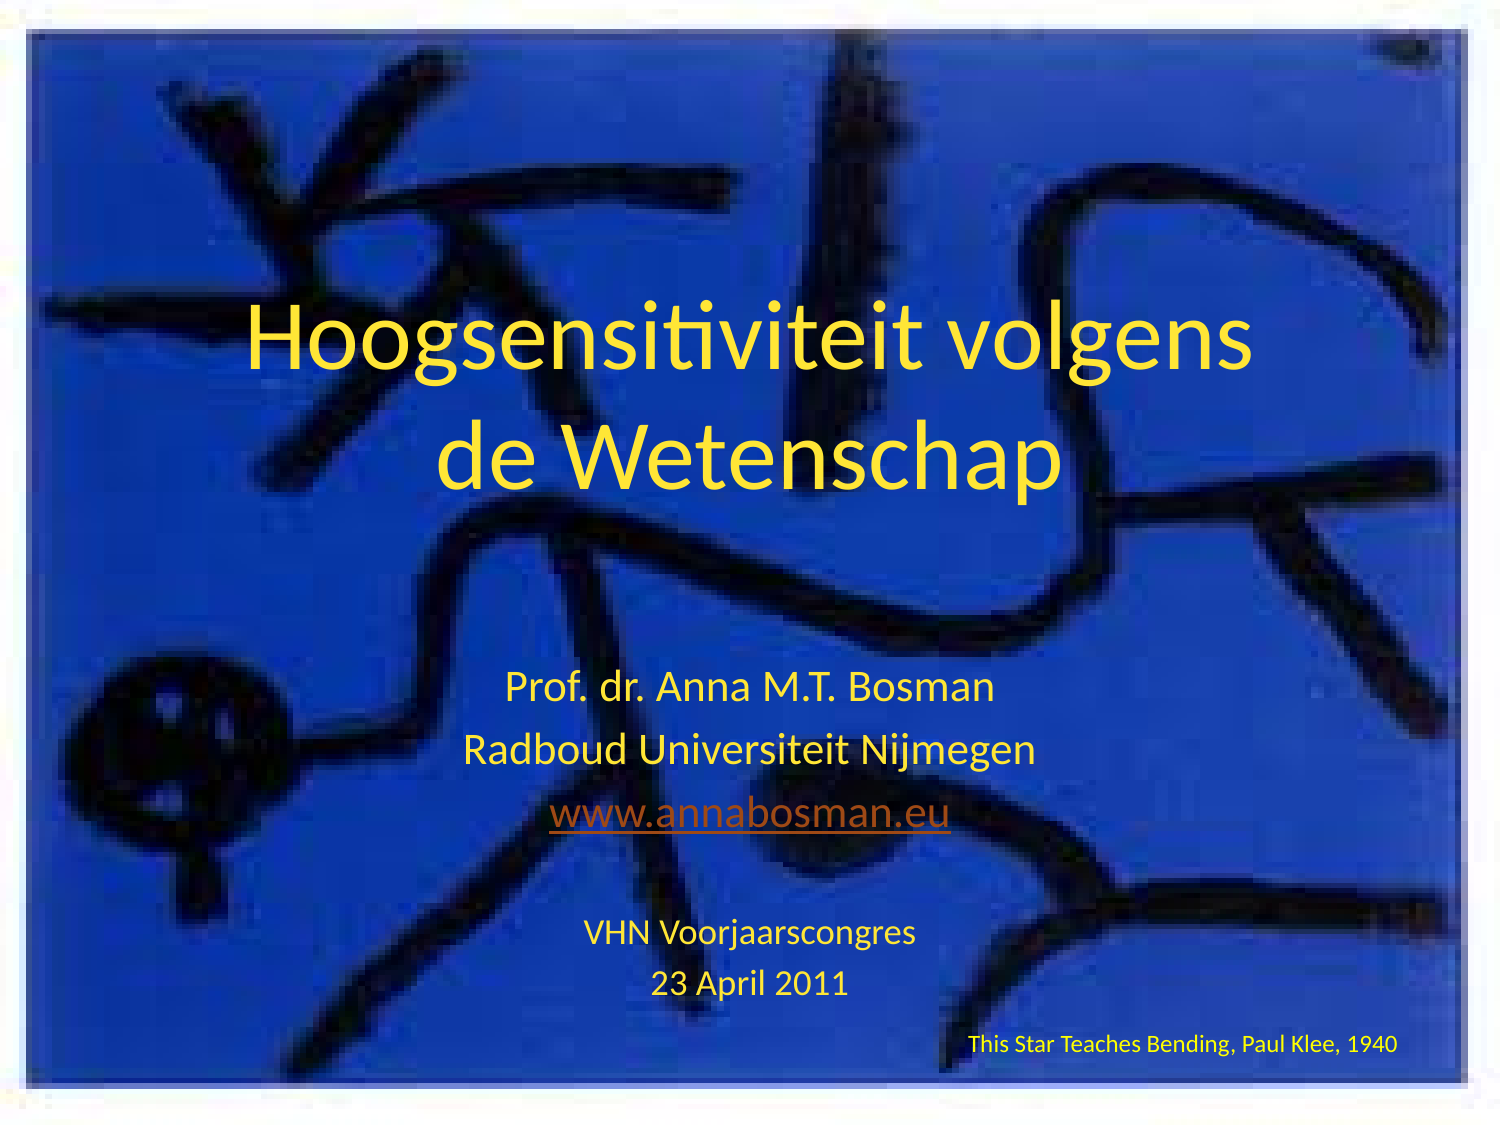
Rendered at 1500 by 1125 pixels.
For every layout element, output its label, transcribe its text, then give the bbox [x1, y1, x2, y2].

title Hoogsensitiviteit volgens de Wetenschap [112, 269, 1388, 511]
footer This Star Teaches Bending, Paul Klee, 1940 [946, 1012, 1421, 1073]
picture [0, 0, 1500, 1125]
subtitle Prof. dr. Anna M.T. Bosman Radboud Universiteit Nijmegen www.annabosman.eu VHN Voorjaarscongres 23 April 2011 [225, 648, 1275, 1013]
